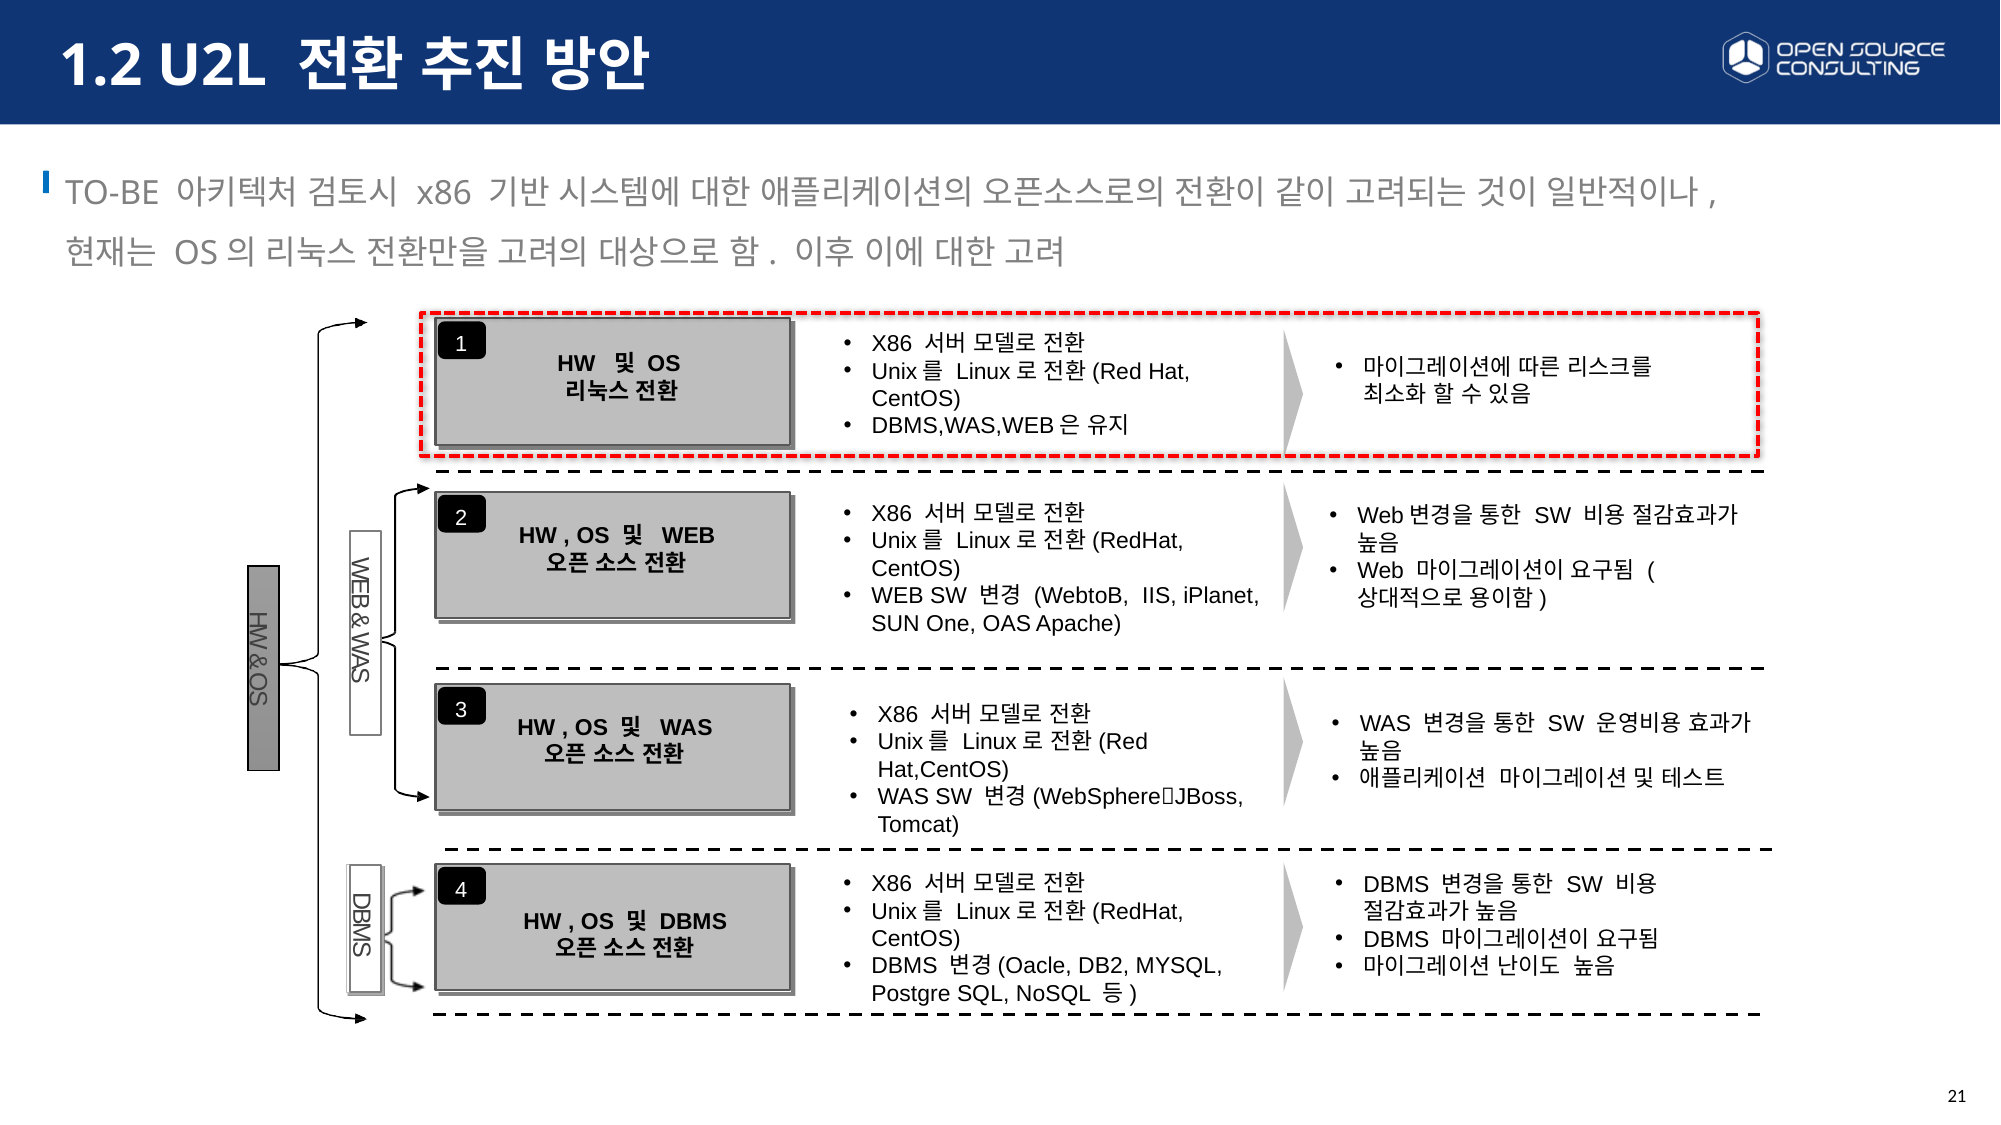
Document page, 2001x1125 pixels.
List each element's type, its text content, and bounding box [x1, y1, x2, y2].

text_box [410, 483, 430, 495]
text_box [437, 866, 486, 905]
text_box X86 서버 모델로 전환 Unix를 Linux로 전환(RedHat, CentOS) DBMS 변경(Oacle, DB2, MYSQL, Postgre SQL, NoSQL 등) [828, 861, 1281, 1014]
text_box [437, 494, 486, 533]
text_box [1283, 676, 1304, 796]
text_box HW & OS [247, 565, 267, 771]
text_box [435, 491, 790, 619]
text_box DBMS 변경을 통한 SW 비용 절감효과가 높음 DBMS 마이그레이션이 요구됨 마이그레이션 난이도 높음 [1320, 861, 1773, 987]
text_box HW , OS 및 WEB 오픈 소스 전환 [493, 513, 741, 584]
text_box [438, 686, 796, 816]
text_box [437, 686, 486, 725]
text_box X86 서버 모델로 전환 Unix를 Linux로 전환(RedHat, CentOS) WEB SW 변경 (WebtoB, IIS, iPlanet, SUN One, OAS Apache) [828, 491, 1281, 644]
text_box [435, 683, 790, 811]
picture [410, 873, 446, 1003]
text_box [435, 863, 790, 991]
text_box [421, 312, 1758, 457]
text_box [446, 866, 796, 996]
text_box WAS 변경을 통한 SW 운영비용 효과가 높음 애플리케이션 마이그레이션 및 테스트 [1316, 701, 1793, 799]
text_box HW , OS 및 WAS 오픈 소스 전환 [491, 705, 739, 775]
text_box [1283, 482, 1304, 613]
text_box HW , OS 및 DBMS 오픈 소스 전환 [498, 899, 752, 969]
text_box [1283, 861, 1304, 993]
text_box Web변경을 통한 SW 비용 절감효과가 높음 Web 마이그레이션이 요구됨 (상대적으로 용이함) [1314, 493, 1767, 618]
text_box [410, 790, 430, 803]
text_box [267, 317, 410, 1024]
title 1.2 U2L 전환 추진 방안 [44, 0, 1570, 125]
text_box 4 [454, 872, 469, 902]
picture [1707, 18, 1957, 97]
text_box 3 [454, 692, 469, 722]
text_box [438, 494, 796, 624]
text_box X86 서버 모델로 전환 Unix를 Linux로 전환(Red Hat,CentOS) WAS SW 변경(WebSphereJBoss, Tomcat) [834, 692, 1287, 845]
text_box 2 [454, 500, 469, 530]
list TO-BE 아키텍처 검토시 x86 기반 시스템에 대한 애플리케이션의 오픈소스로의 전환이 같이 고려되는 것이 일반적이나, 현재는 OS의 리눅스 전환만을 고려의 대상으로 함. 이후 이에 대한 고려 [50, 144, 1742, 335]
